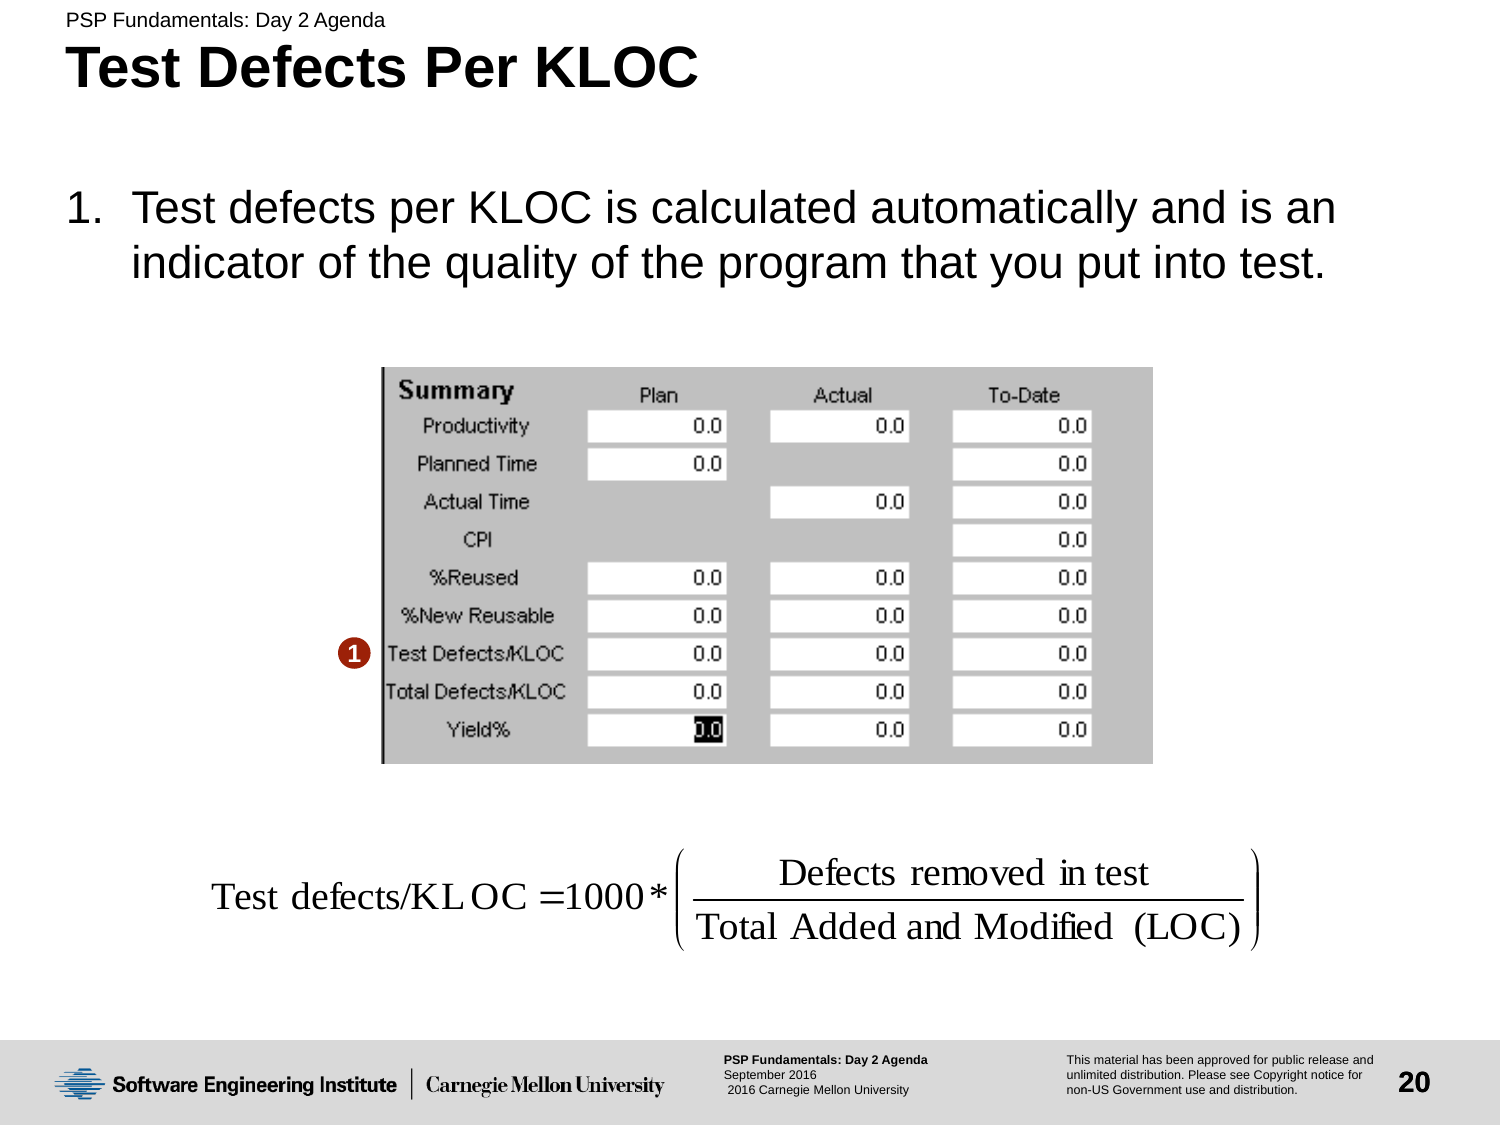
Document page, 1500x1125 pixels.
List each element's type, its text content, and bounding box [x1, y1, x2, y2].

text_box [205, 842, 1267, 956]
picture [46, 1061, 673, 1104]
list Test defects per KLOC is calculated automatically and is an indicator of the quality of the program that you put into test. [65, 177, 1431, 1000]
picture [337, 367, 1153, 764]
title Test Defects Per KLOC [65, 37, 1430, 148]
